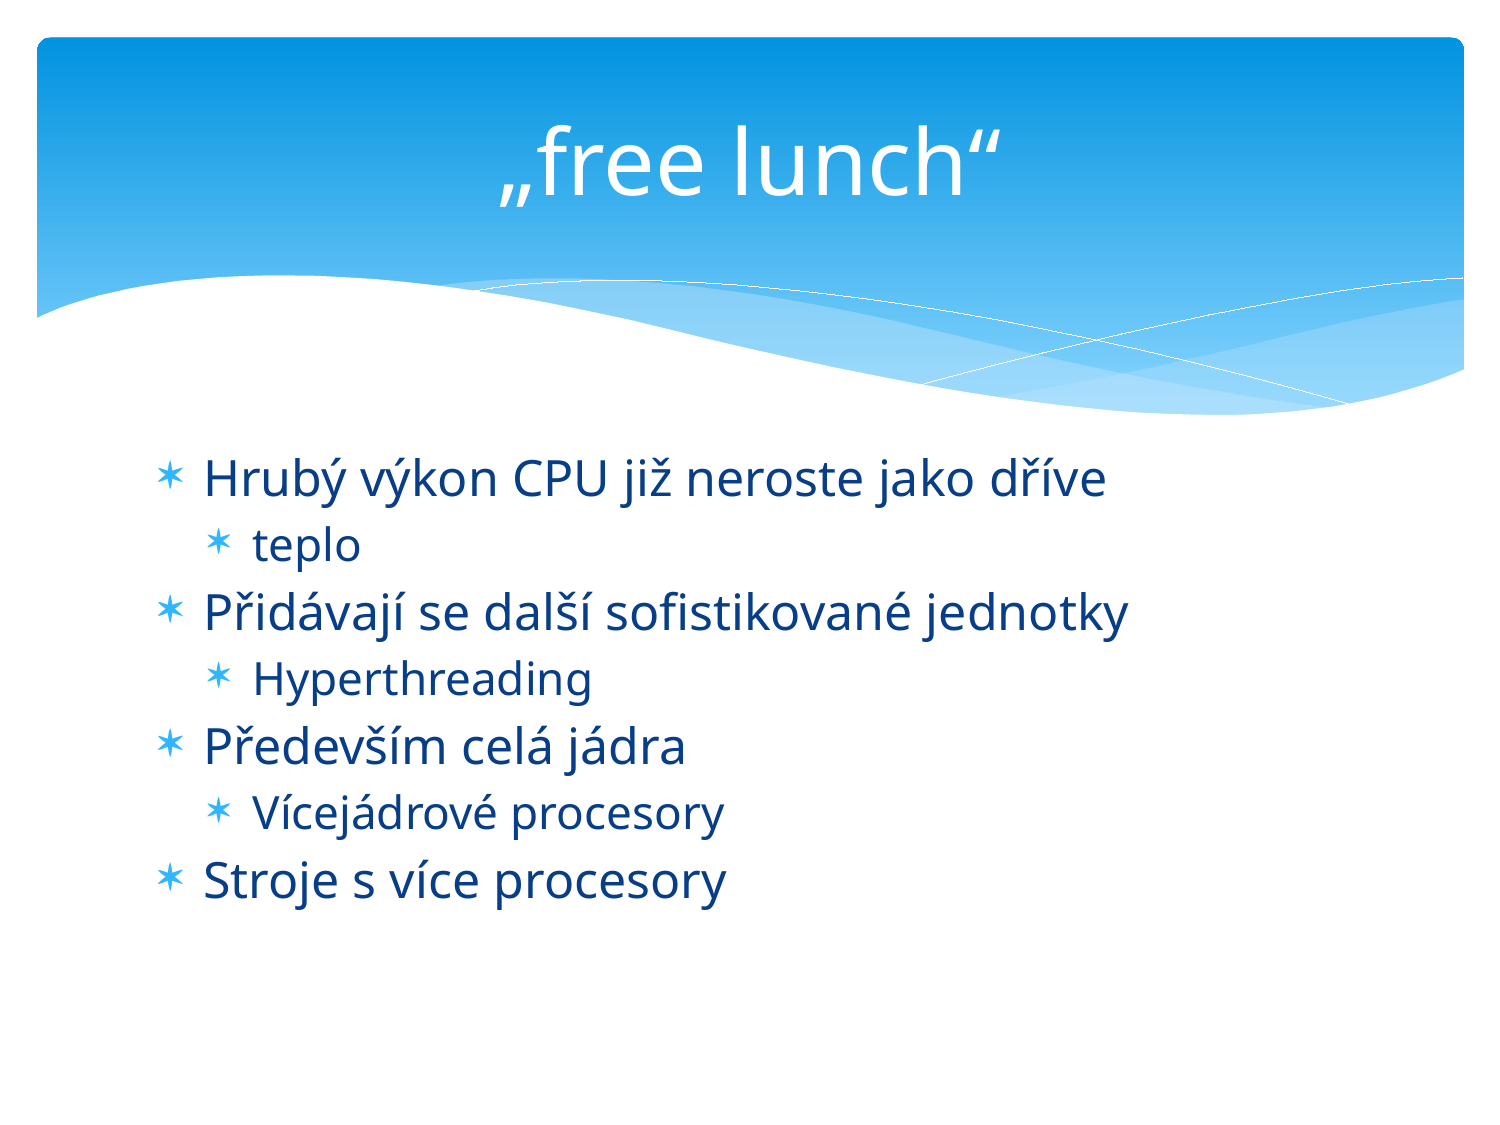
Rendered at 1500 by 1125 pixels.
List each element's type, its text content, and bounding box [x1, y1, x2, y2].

list Hrubý výkon CPU již neroste jako dříve teplo Přidávají se další sofistikované jednotky Hyperthreading Především celá jádra Vícejádrové procesory Stroje s více procesory [143, 438, 1359, 1005]
title „free lunch“ [75, 55, 1425, 261]
